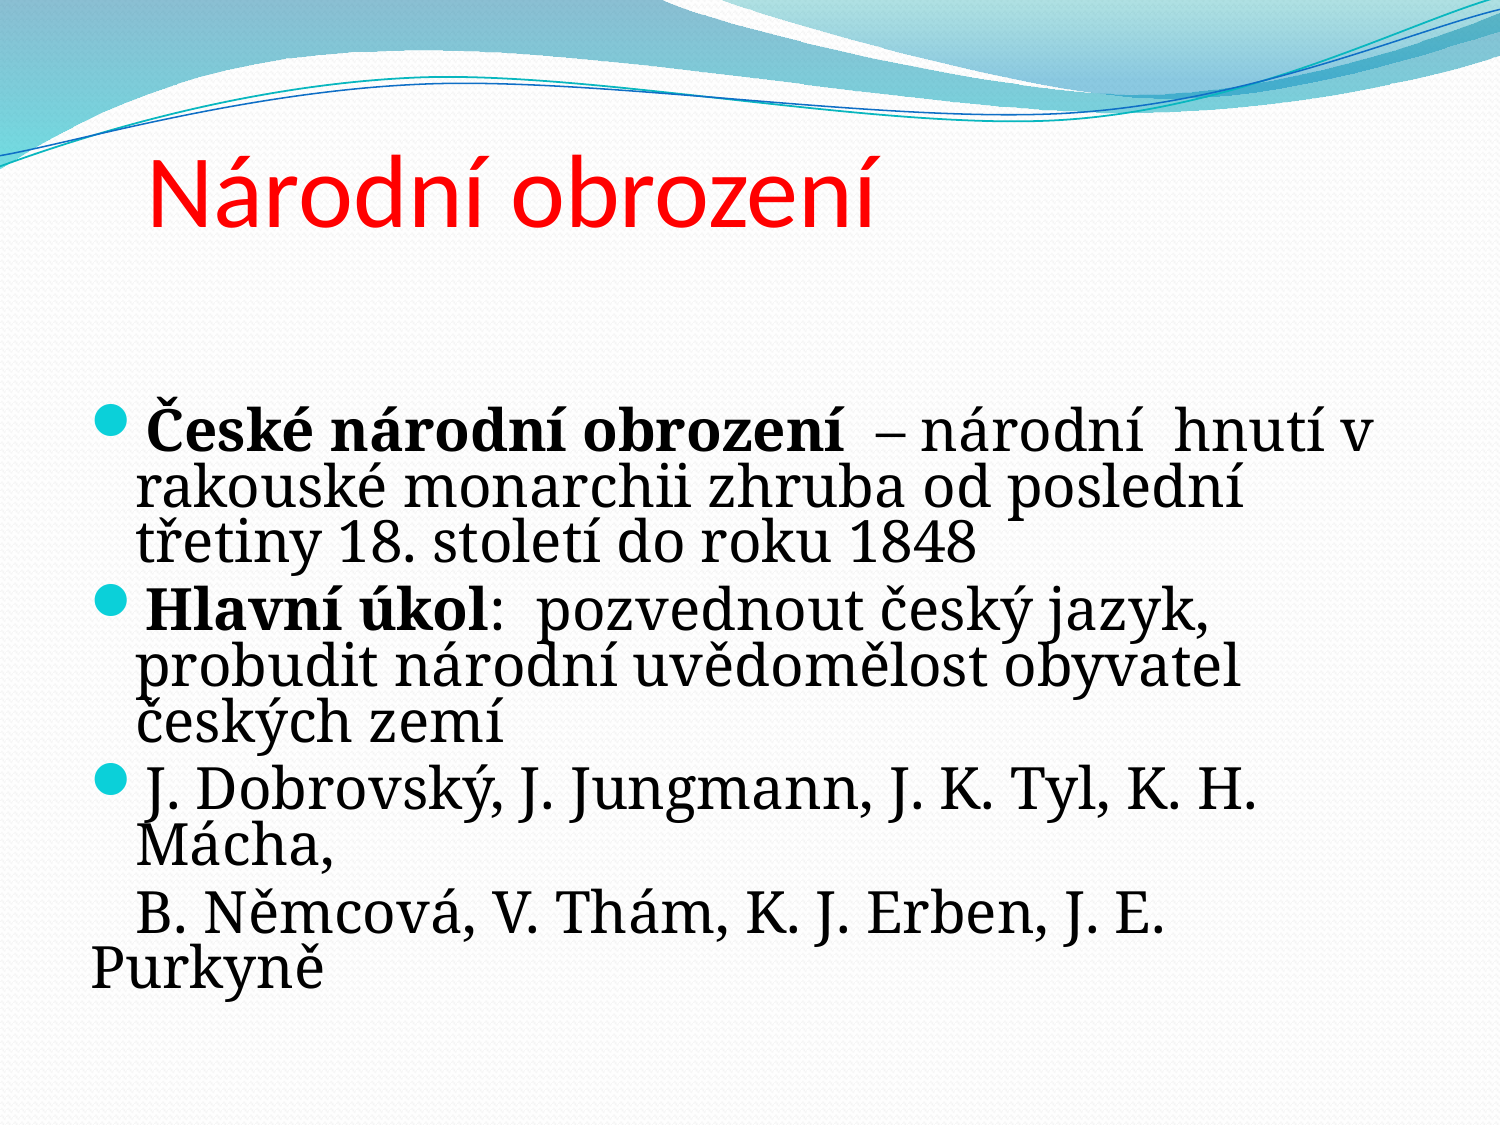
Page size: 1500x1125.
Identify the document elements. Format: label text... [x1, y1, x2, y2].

title Národní obrození [29, 30, 1426, 249]
list České národní obrození – národní hnutí v rakouské monarchii zhruba od poslední třetiny 18. století do roku 1848 Hlavní úkol: pozvednout český jazyk, probudit národní uvědomělost obyvatel českých zemí J. Dobrovský, J. Jungmann, J. K. Tyl, K. H. Mácha, B. Němcová, V. Thám, K. J. Erben, J. E. Purkyně [74, 317, 1426, 1038]
